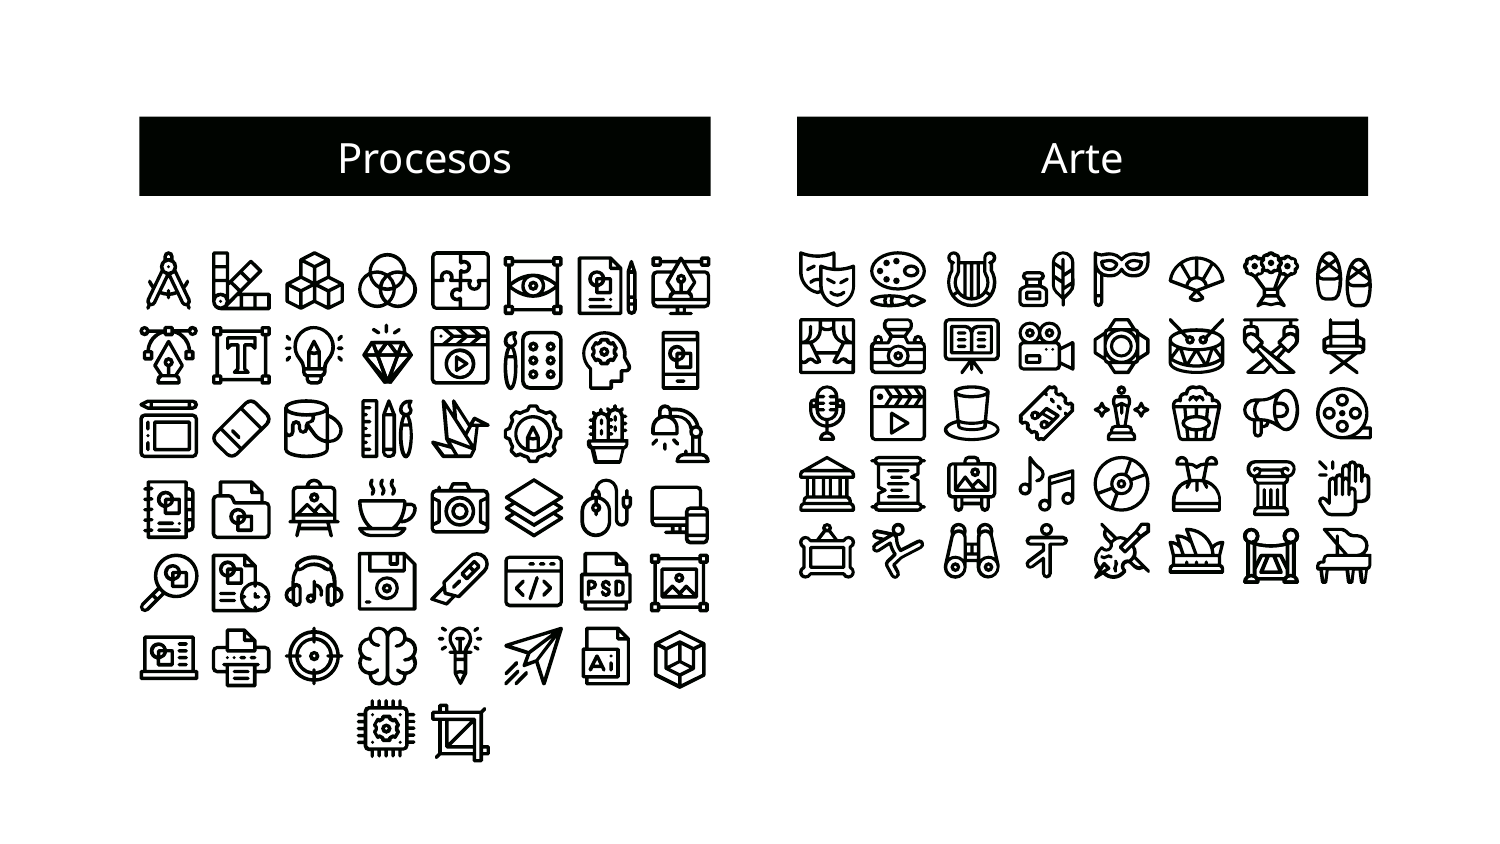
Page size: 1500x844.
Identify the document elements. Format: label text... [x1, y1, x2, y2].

text_box [1168, 527, 1225, 574]
text_box [1171, 455, 1221, 512]
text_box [211, 251, 272, 311]
text_box [1243, 388, 1300, 438]
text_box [581, 626, 631, 686]
text_box [1316, 527, 1372, 584]
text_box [284, 554, 344, 608]
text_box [211, 399, 272, 458]
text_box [1315, 251, 1373, 308]
text_box [358, 626, 418, 686]
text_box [577, 256, 638, 316]
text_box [943, 317, 1001, 375]
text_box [437, 626, 483, 686]
text_box [392, 328, 401, 335]
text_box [1242, 527, 1300, 585]
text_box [586, 403, 630, 465]
text_box [384, 323, 389, 334]
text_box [503, 330, 563, 391]
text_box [649, 553, 709, 613]
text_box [139, 635, 199, 681]
text_box [284, 399, 343, 459]
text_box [650, 404, 711, 464]
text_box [1018, 251, 1075, 308]
text_box [431, 399, 490, 459]
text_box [1018, 455, 1075, 512]
text_box Procesos [139, 116, 711, 196]
text_box [809, 385, 846, 441]
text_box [1093, 251, 1150, 308]
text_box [869, 318, 927, 375]
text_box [139, 553, 199, 613]
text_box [145, 250, 192, 310]
text_box [580, 478, 633, 538]
text_box [799, 455, 856, 512]
text_box [651, 256, 711, 316]
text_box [869, 251, 927, 308]
text_box [371, 327, 381, 335]
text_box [503, 404, 563, 464]
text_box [284, 626, 344, 686]
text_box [1315, 386, 1373, 440]
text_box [503, 255, 563, 316]
text_box [650, 485, 709, 545]
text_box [943, 522, 1001, 580]
text_box [1322, 318, 1366, 375]
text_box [581, 330, 633, 391]
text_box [429, 551, 491, 606]
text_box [1242, 250, 1300, 308]
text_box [503, 626, 564, 686]
text_box [653, 630, 706, 689]
text_box [431, 251, 490, 310]
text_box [579, 551, 632, 611]
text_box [1170, 384, 1222, 442]
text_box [1317, 459, 1371, 517]
text_box [285, 251, 344, 310]
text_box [211, 628, 271, 688]
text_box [661, 330, 700, 391]
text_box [211, 480, 271, 540]
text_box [1018, 321, 1075, 371]
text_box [869, 455, 927, 513]
text_box [1168, 256, 1225, 303]
text_box [1246, 460, 1296, 517]
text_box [211, 325, 272, 386]
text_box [284, 325, 344, 385]
text_box [943, 385, 1000, 442]
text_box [1018, 384, 1076, 442]
text_box [1168, 318, 1225, 374]
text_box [798, 251, 856, 308]
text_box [798, 522, 856, 579]
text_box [1093, 317, 1150, 375]
text_box [358, 252, 418, 309]
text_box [288, 478, 341, 538]
text_box [799, 318, 856, 375]
text_box [872, 522, 925, 579]
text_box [142, 480, 195, 540]
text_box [357, 551, 417, 611]
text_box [1090, 455, 1153, 512]
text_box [946, 455, 997, 513]
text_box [1093, 384, 1150, 442]
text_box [869, 385, 927, 442]
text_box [430, 325, 490, 386]
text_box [361, 399, 414, 459]
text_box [139, 325, 199, 385]
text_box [362, 340, 414, 384]
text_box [1024, 522, 1069, 579]
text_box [504, 555, 564, 608]
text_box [211, 553, 271, 613]
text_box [357, 478, 418, 538]
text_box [356, 698, 416, 759]
text_box [947, 251, 997, 308]
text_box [430, 481, 490, 534]
text_box [431, 703, 490, 763]
text_box [1242, 318, 1300, 374]
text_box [1092, 522, 1151, 580]
text_box Arte [797, 116, 1369, 196]
text_box [504, 478, 564, 538]
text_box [138, 399, 199, 459]
